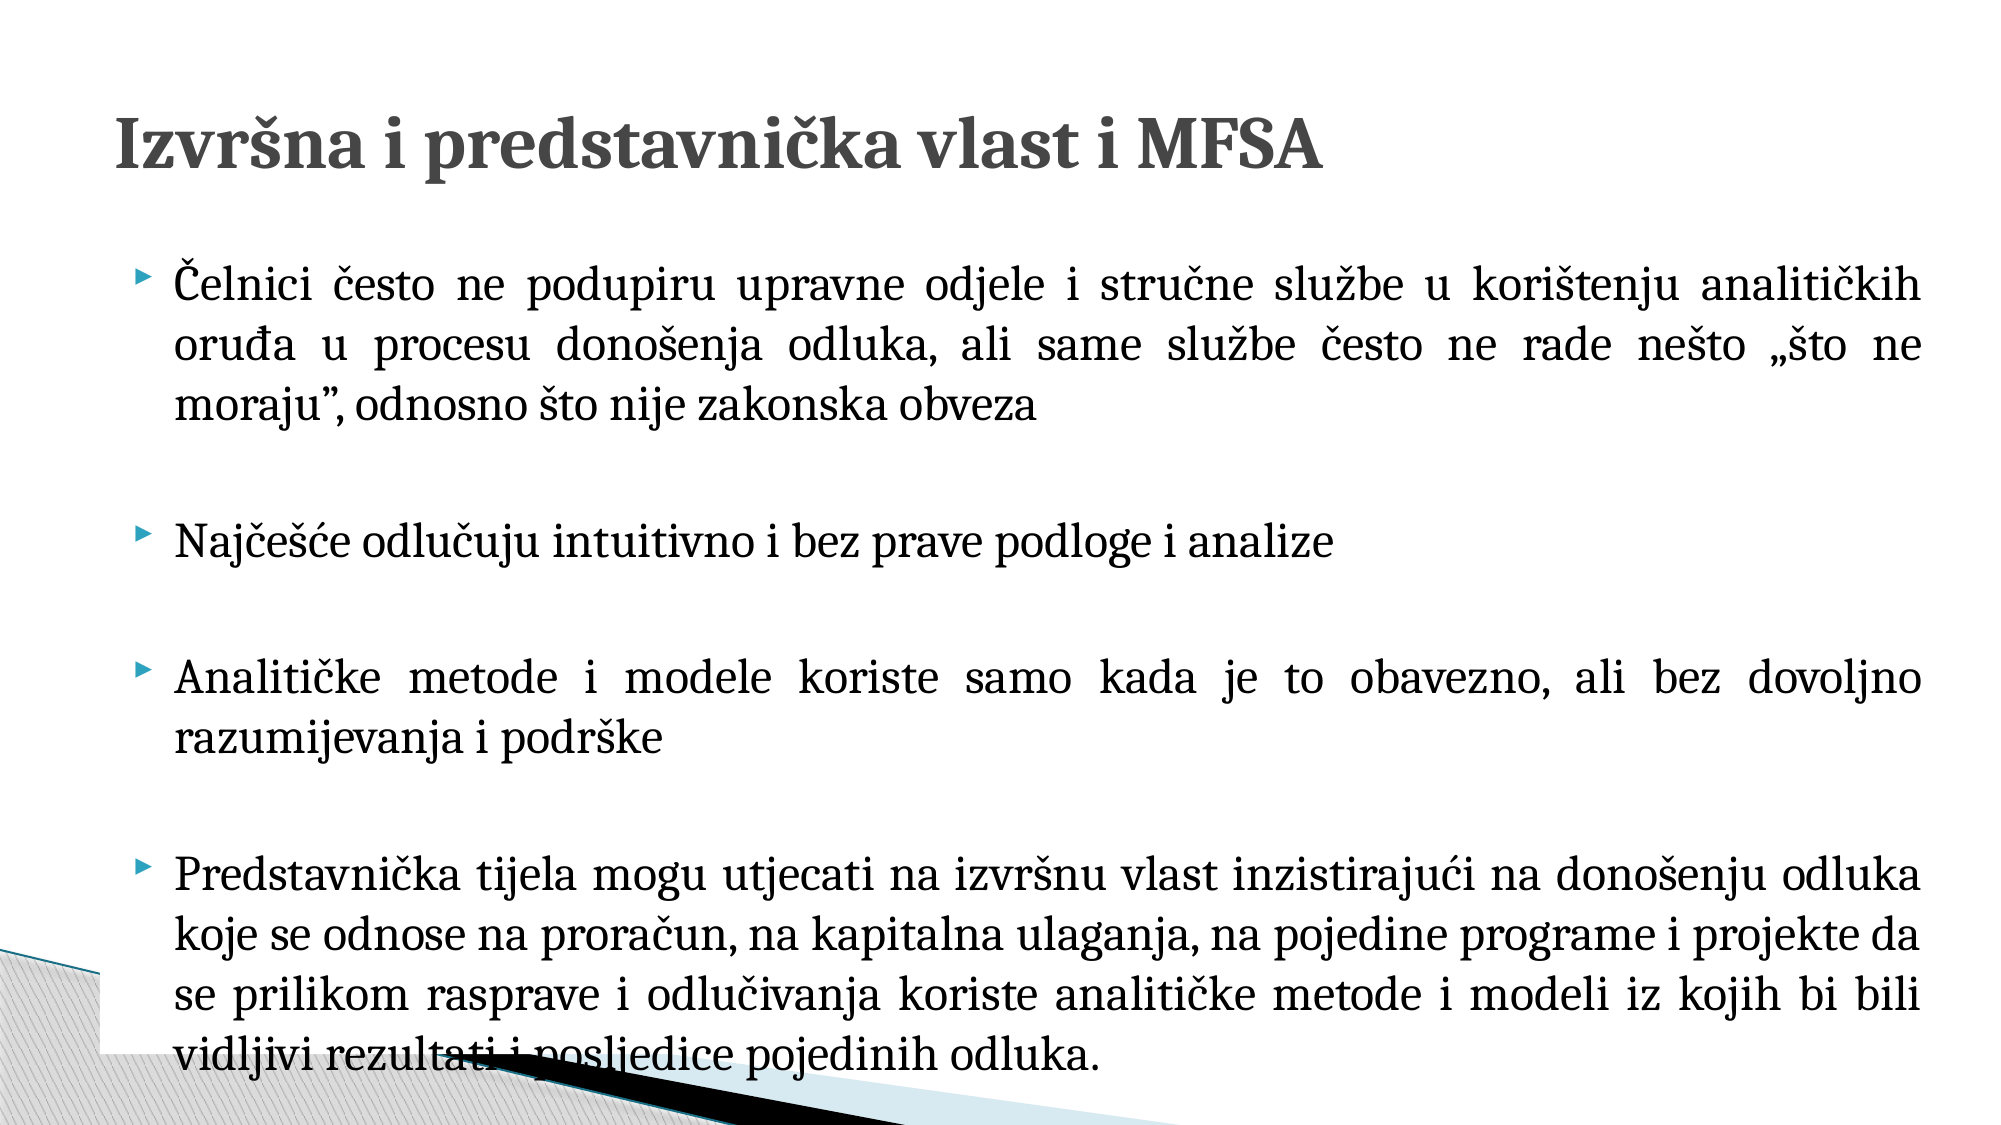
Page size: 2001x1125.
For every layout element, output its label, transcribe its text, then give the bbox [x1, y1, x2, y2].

list Čelnici često ne podupiru upravne odjele i stručne službe u korištenju analitičkih oruđa u procesu donošenja odluka, ali same službe često ne rade nešto „što ne moraju”, odnosno što nije zakonska obveza Najčešće odlučuju intuitivno i bez prave podloge i analize Analitičke metode i modele koriste samo kada je to obavezno, ali bez dovoljno razumijevanja i podrške Predstavnička tijela mogu utjecati na izvršnu vlast inzistirajući na donošenju odluka koje se odnose na proračun, na kapitalna ulaganja, na pojedine programe i projekte da se prilikom rasprave i odlučivanja koriste analitičke metode i modeli iz kojih bi bili vidljivi rezultati i posljedice pojedinih odluka. [99, 243, 1938, 1055]
title Izvršna i predstavnička vlast i MFSA [99, 45, 1900, 233]
